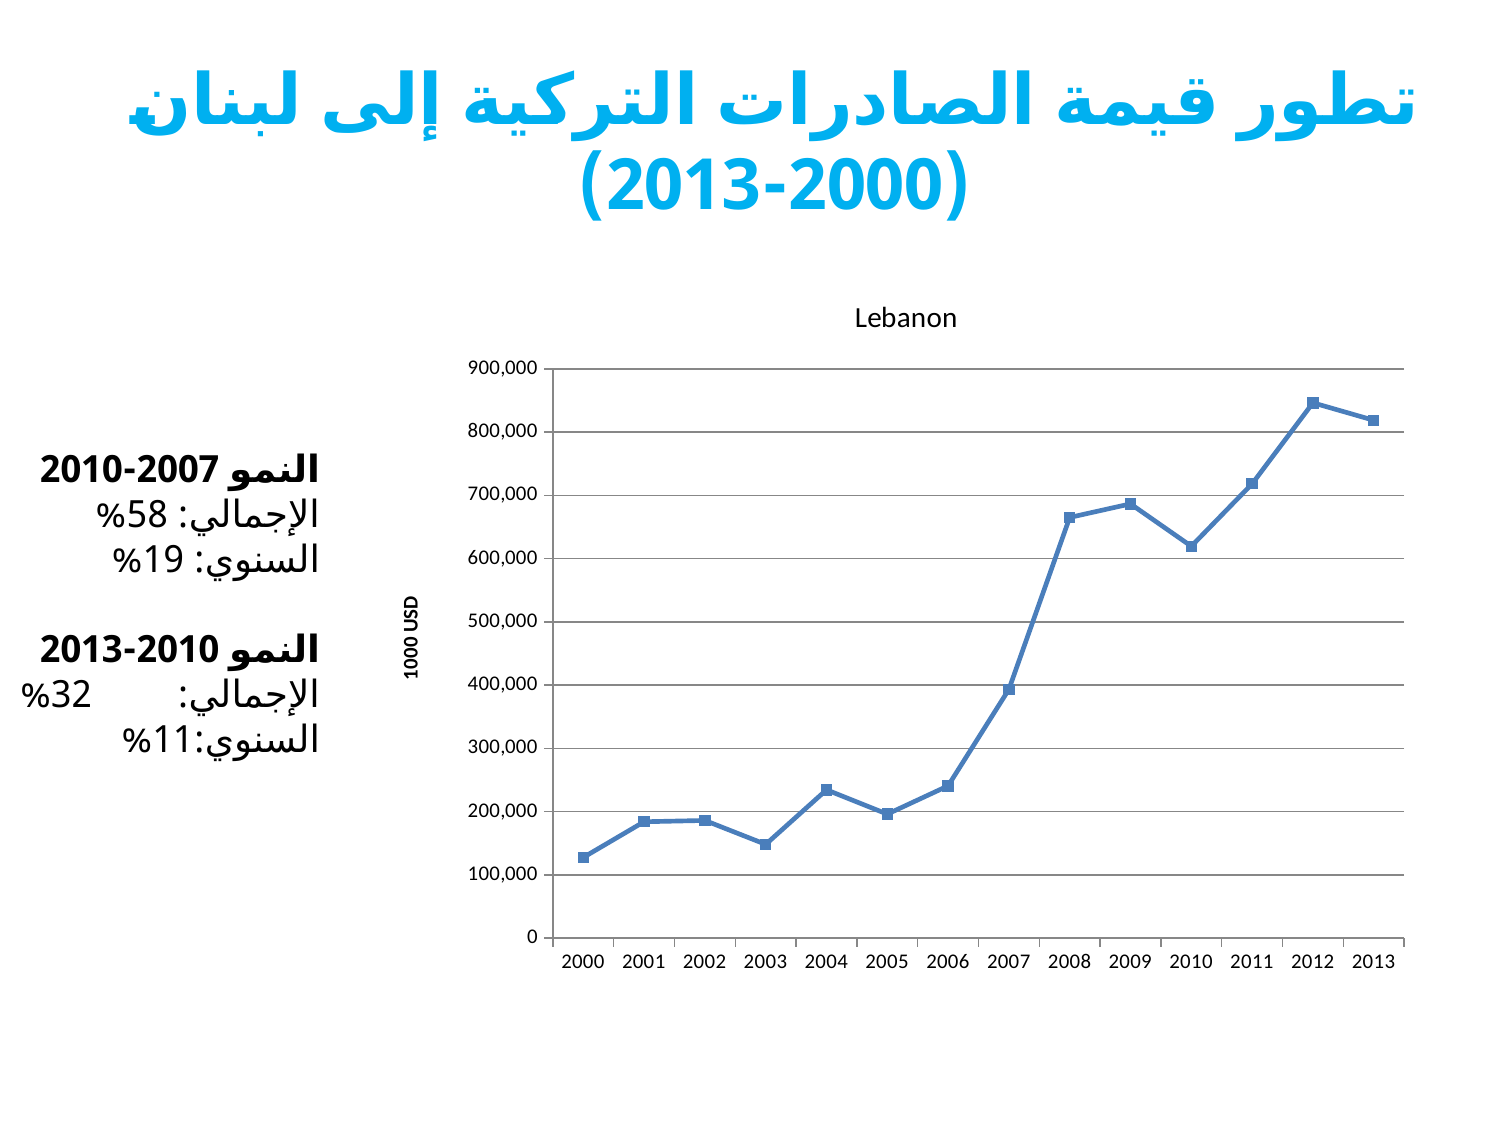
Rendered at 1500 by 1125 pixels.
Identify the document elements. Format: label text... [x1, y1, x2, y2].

text_box النمو 2007-2010 الإجمالي: 58% السنوي: 19% النمو 2010-2013 الإجمالي: 32% السنوي: 11% [0, 437, 335, 768]
title تطور قيمة الصادرات التركية إلى لبنان (2000-2013) [75, 45, 1475, 233]
chart [387, 274, 1426, 988]
